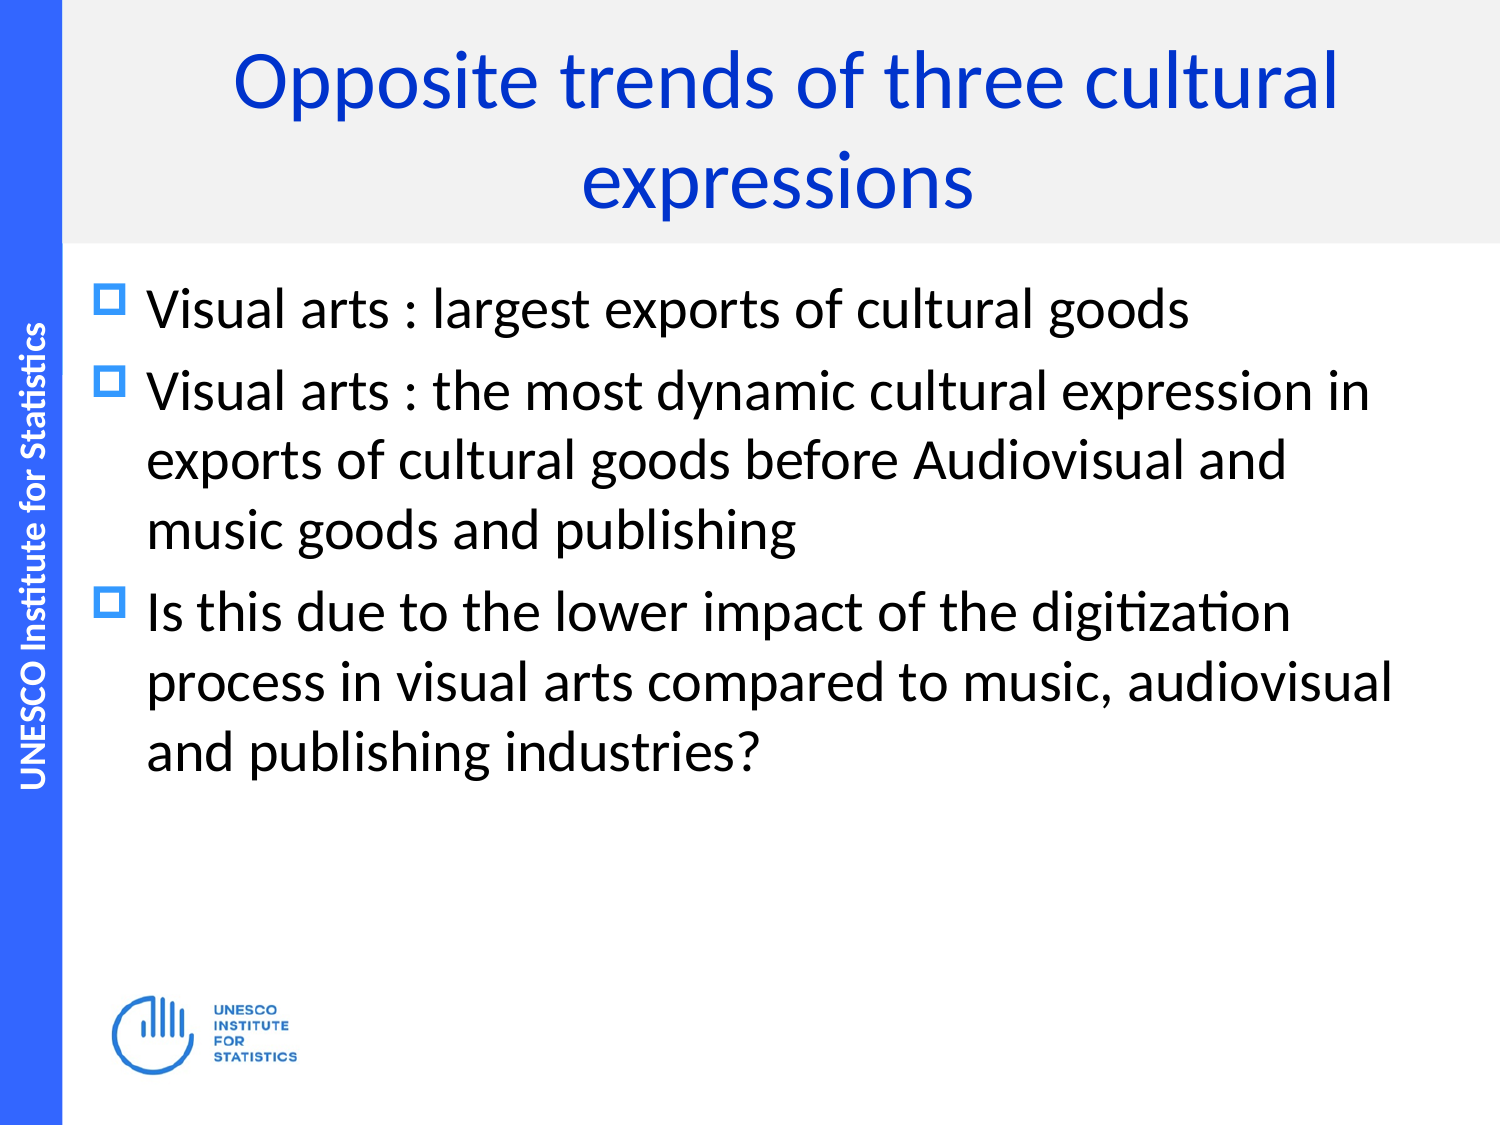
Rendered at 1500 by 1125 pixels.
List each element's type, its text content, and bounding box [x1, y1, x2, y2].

picture [70, 964, 338, 1106]
list Visual arts : largest exports of cultural goods Visual arts : the most dynamic cultural expression in exports of cultural goods before Audiovisual and music goods and publishing Is this due to the lower impact of the digitization process in visual arts compared to music, audiovisual and publishing industries? [75, 262, 1425, 1006]
title Opposite trends of three cultural expressions [75, 45, 1500, 233]
